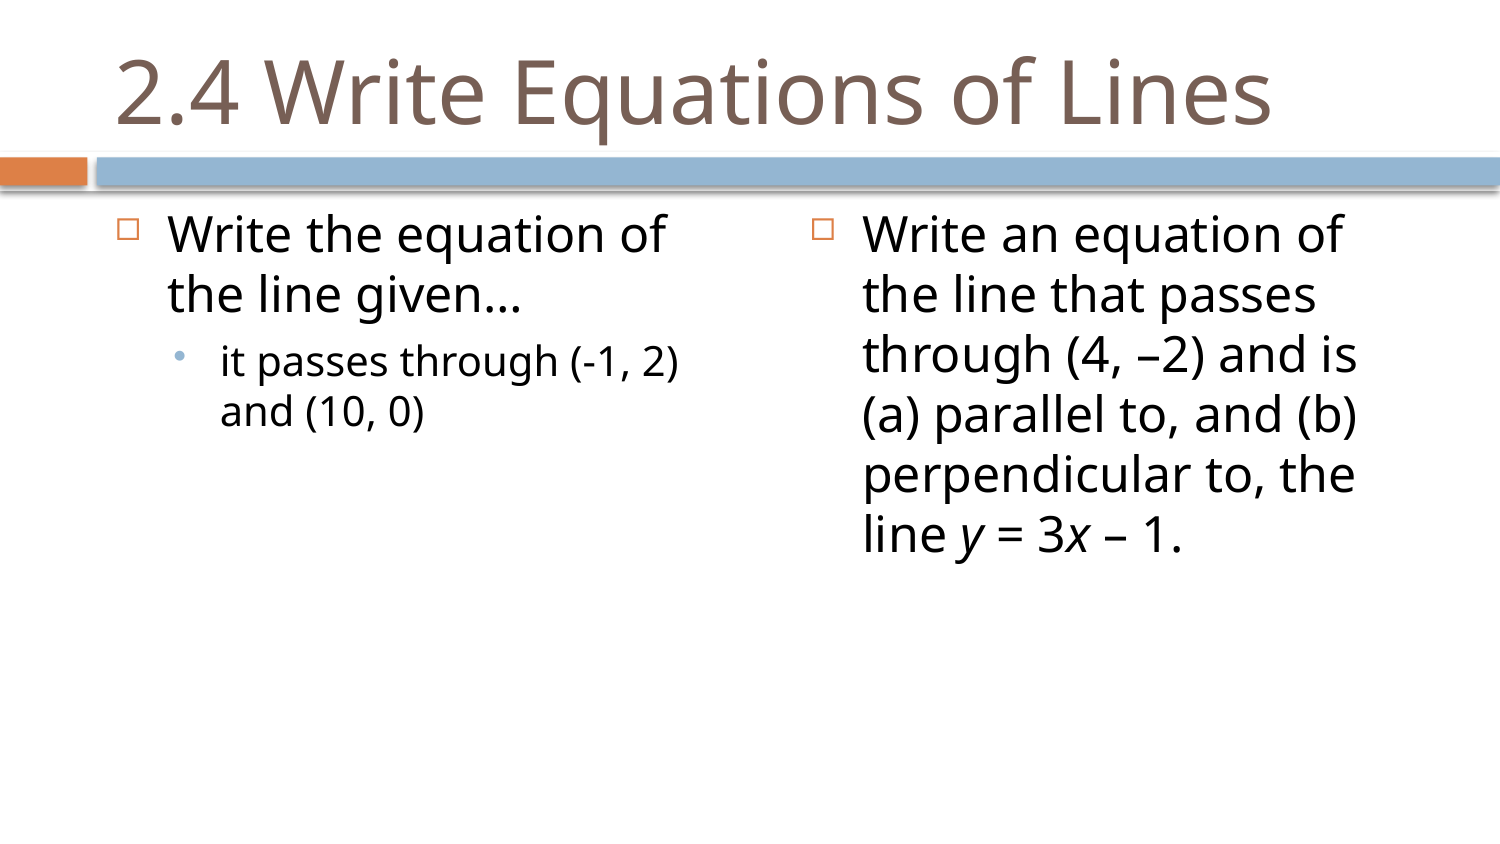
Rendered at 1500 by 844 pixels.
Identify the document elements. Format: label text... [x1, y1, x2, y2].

list Write the equation of the line given… it passes through (-1, 2) and (10, 0) [99, 195, 738, 759]
title 2.4 Write Equations of Lines [99, 28, 1438, 150]
list Write an equation of the line that passes through (4, –2) and is (a) parallel to, and (b) perpendicular to, the line y = 3x – 1. [794, 195, 1433, 759]
